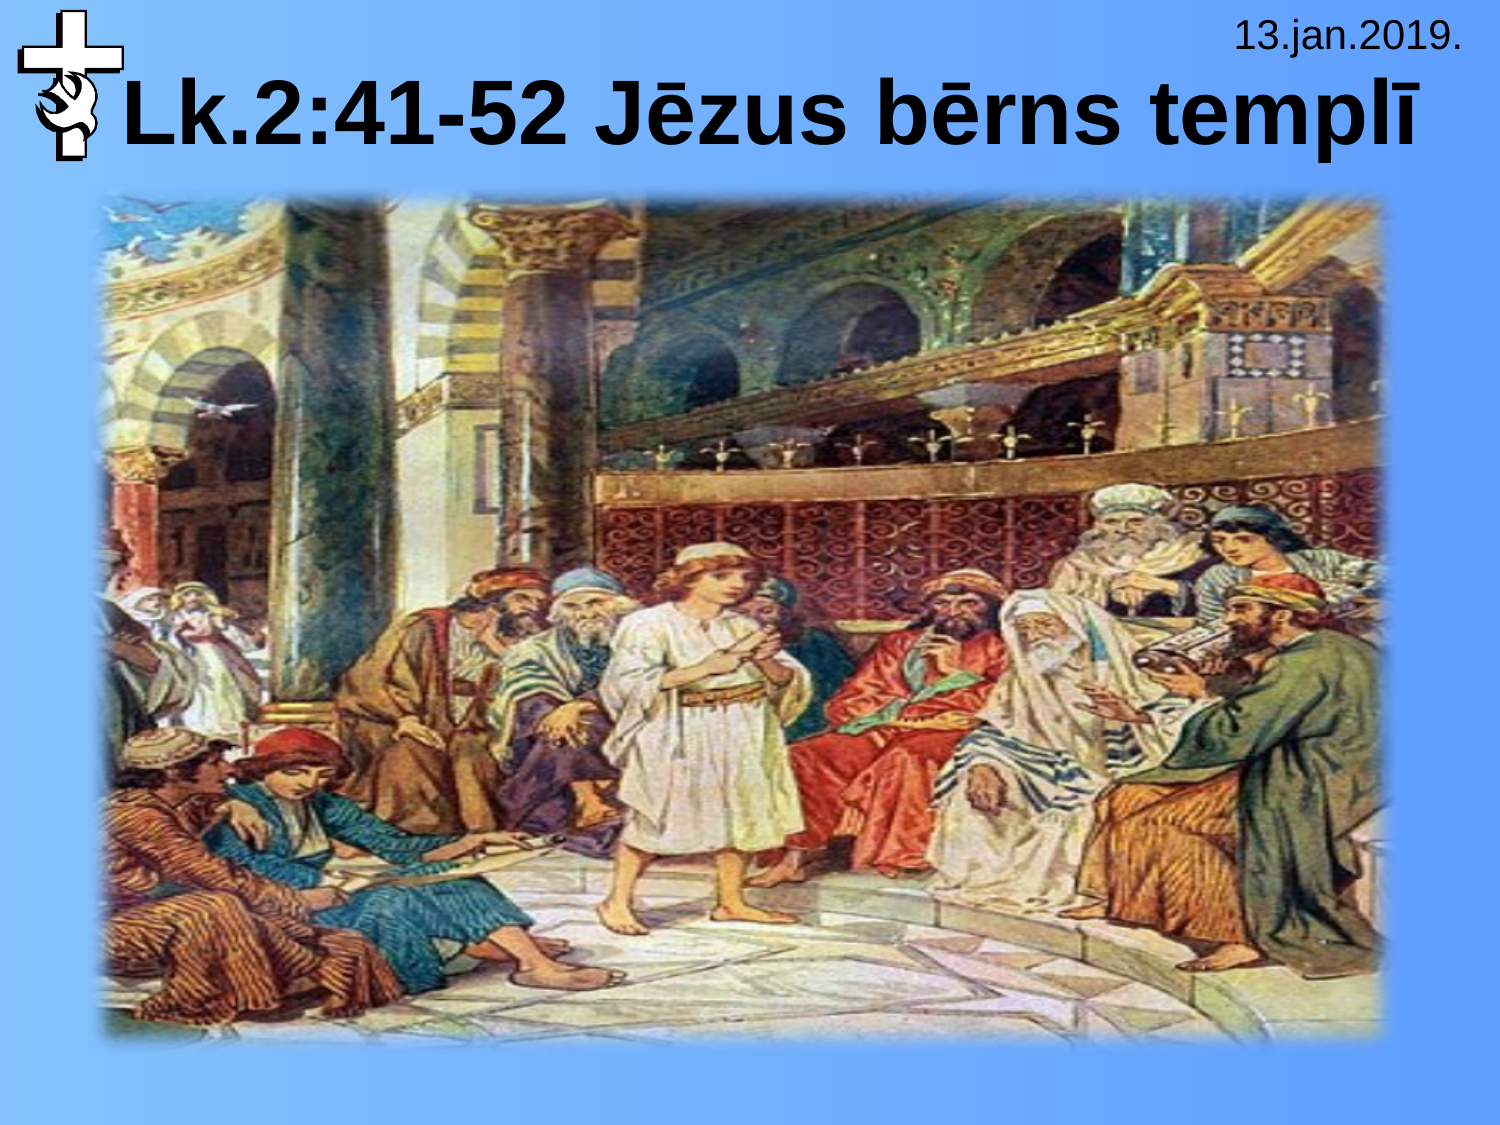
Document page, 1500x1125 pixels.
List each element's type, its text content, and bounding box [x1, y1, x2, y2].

picture [17, 9, 125, 162]
text_box 13.jan.2019. [1218, 0, 1500, 65]
title Lk.2:41-52 Jēzus bērns templī [100, 20, 1442, 197]
picture [88, 184, 1402, 1055]
